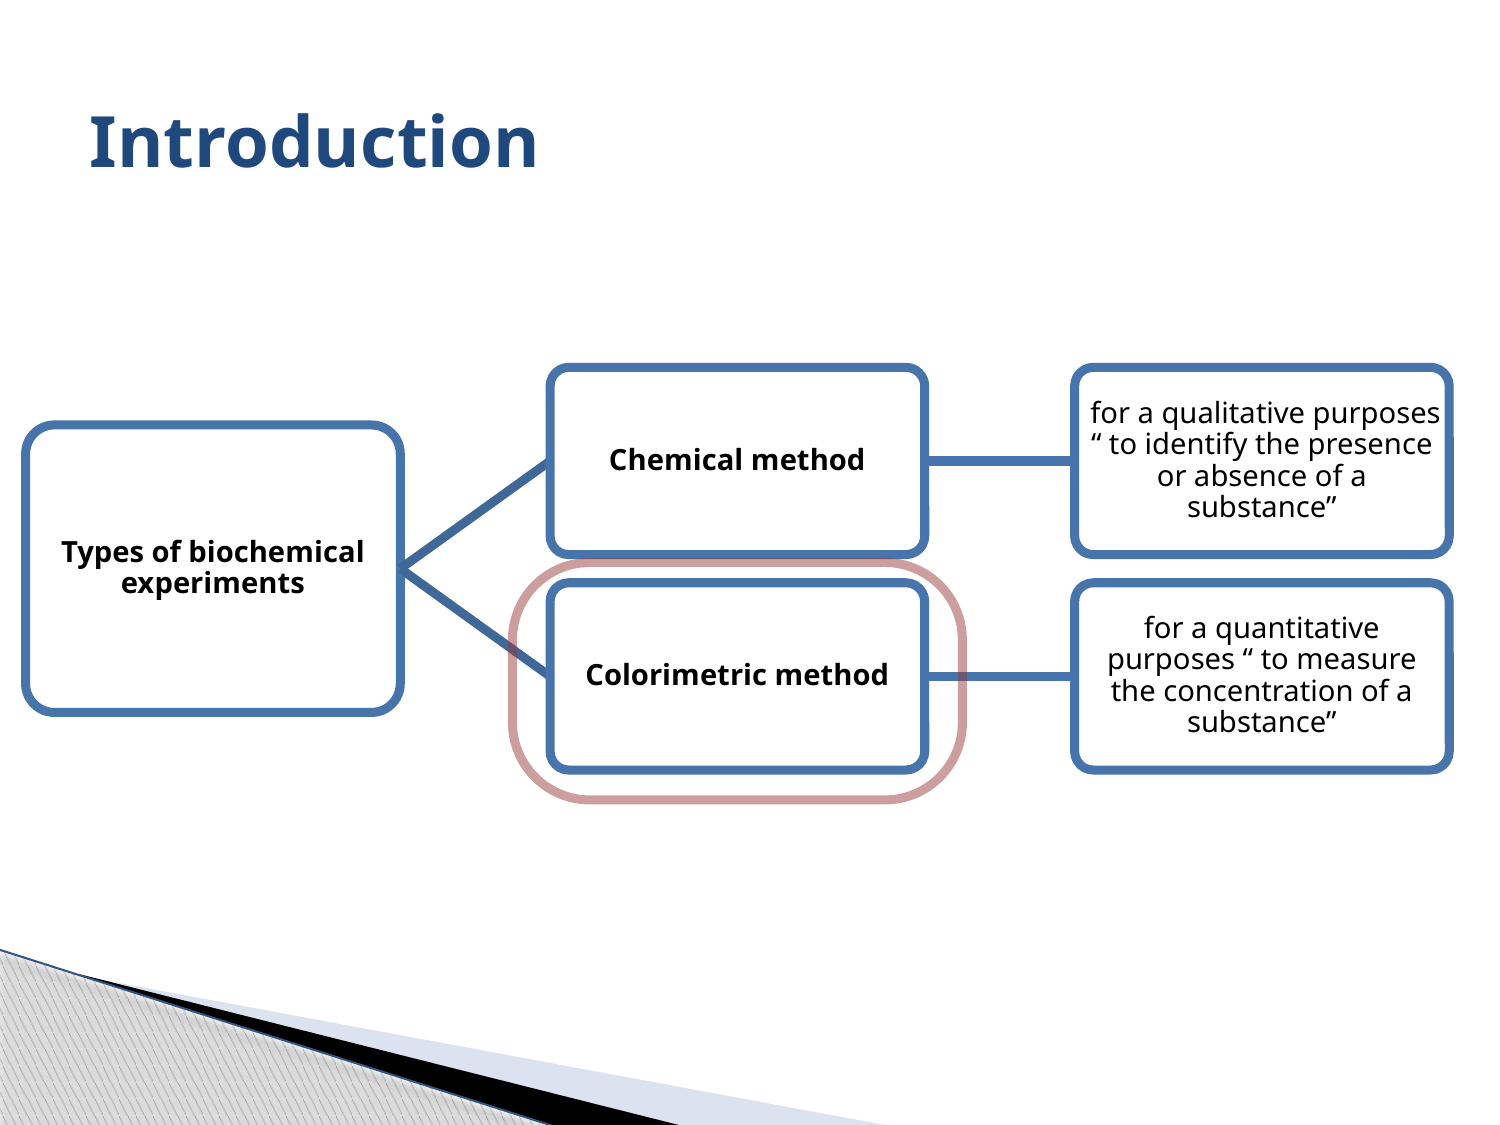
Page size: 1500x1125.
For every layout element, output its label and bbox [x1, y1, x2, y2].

list [24, 74, 1451, 1063]
